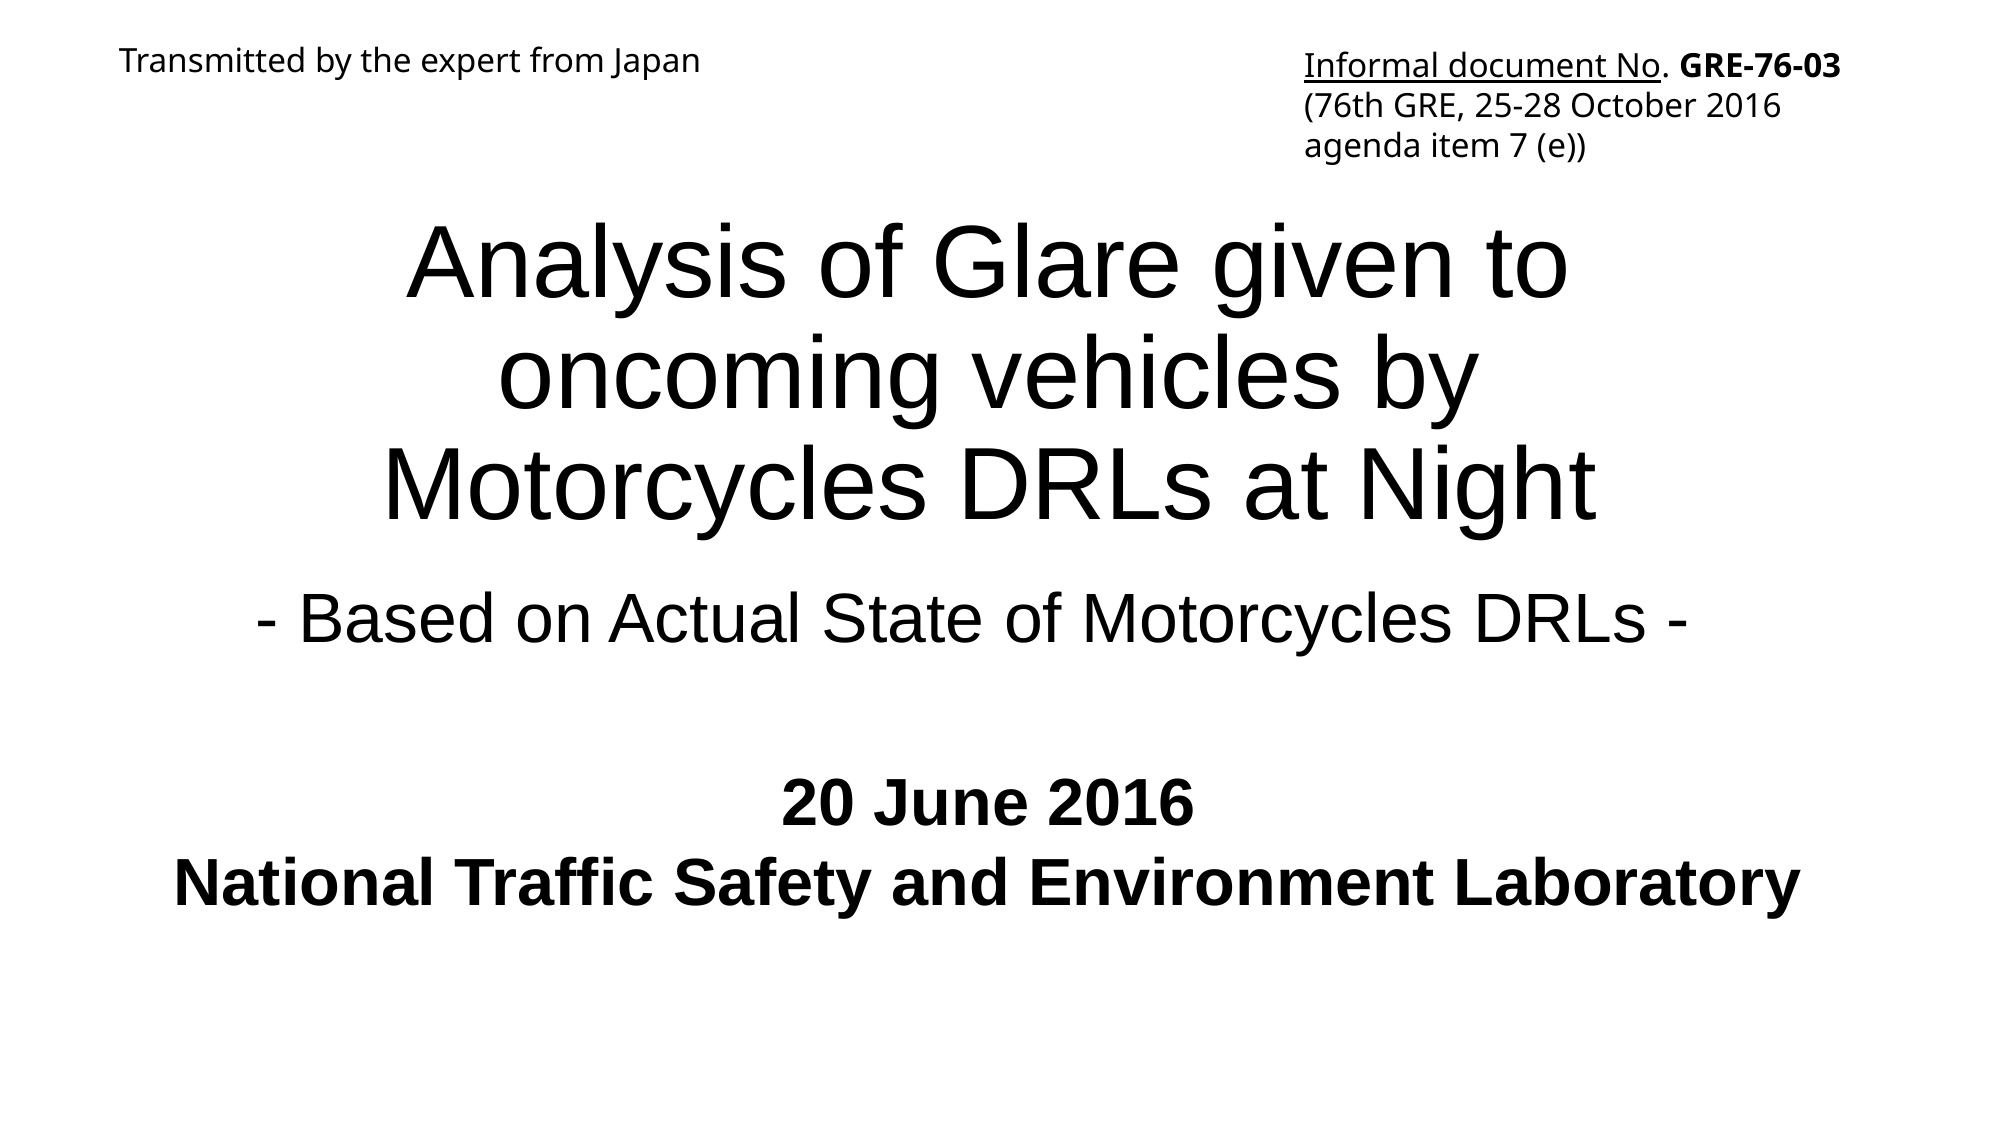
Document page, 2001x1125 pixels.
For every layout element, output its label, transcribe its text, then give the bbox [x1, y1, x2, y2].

text_box 20 June 2016 National Traffic Safety and Environment Laboratory [157, 751, 1820, 927]
text_box Transmitted by the expert from Japan [104, 31, 837, 87]
text_box Informal document No. GRE-76-03 (76th GRE, 25-28 October 2016 agenda item 7 (e)) [1301, 38, 1940, 170]
title Analysis of Glare given to oncoming vehicles by Motorcycles DRLs at Night - Based on Actual State of Motorcycles DRLs - [239, 201, 1740, 682]
